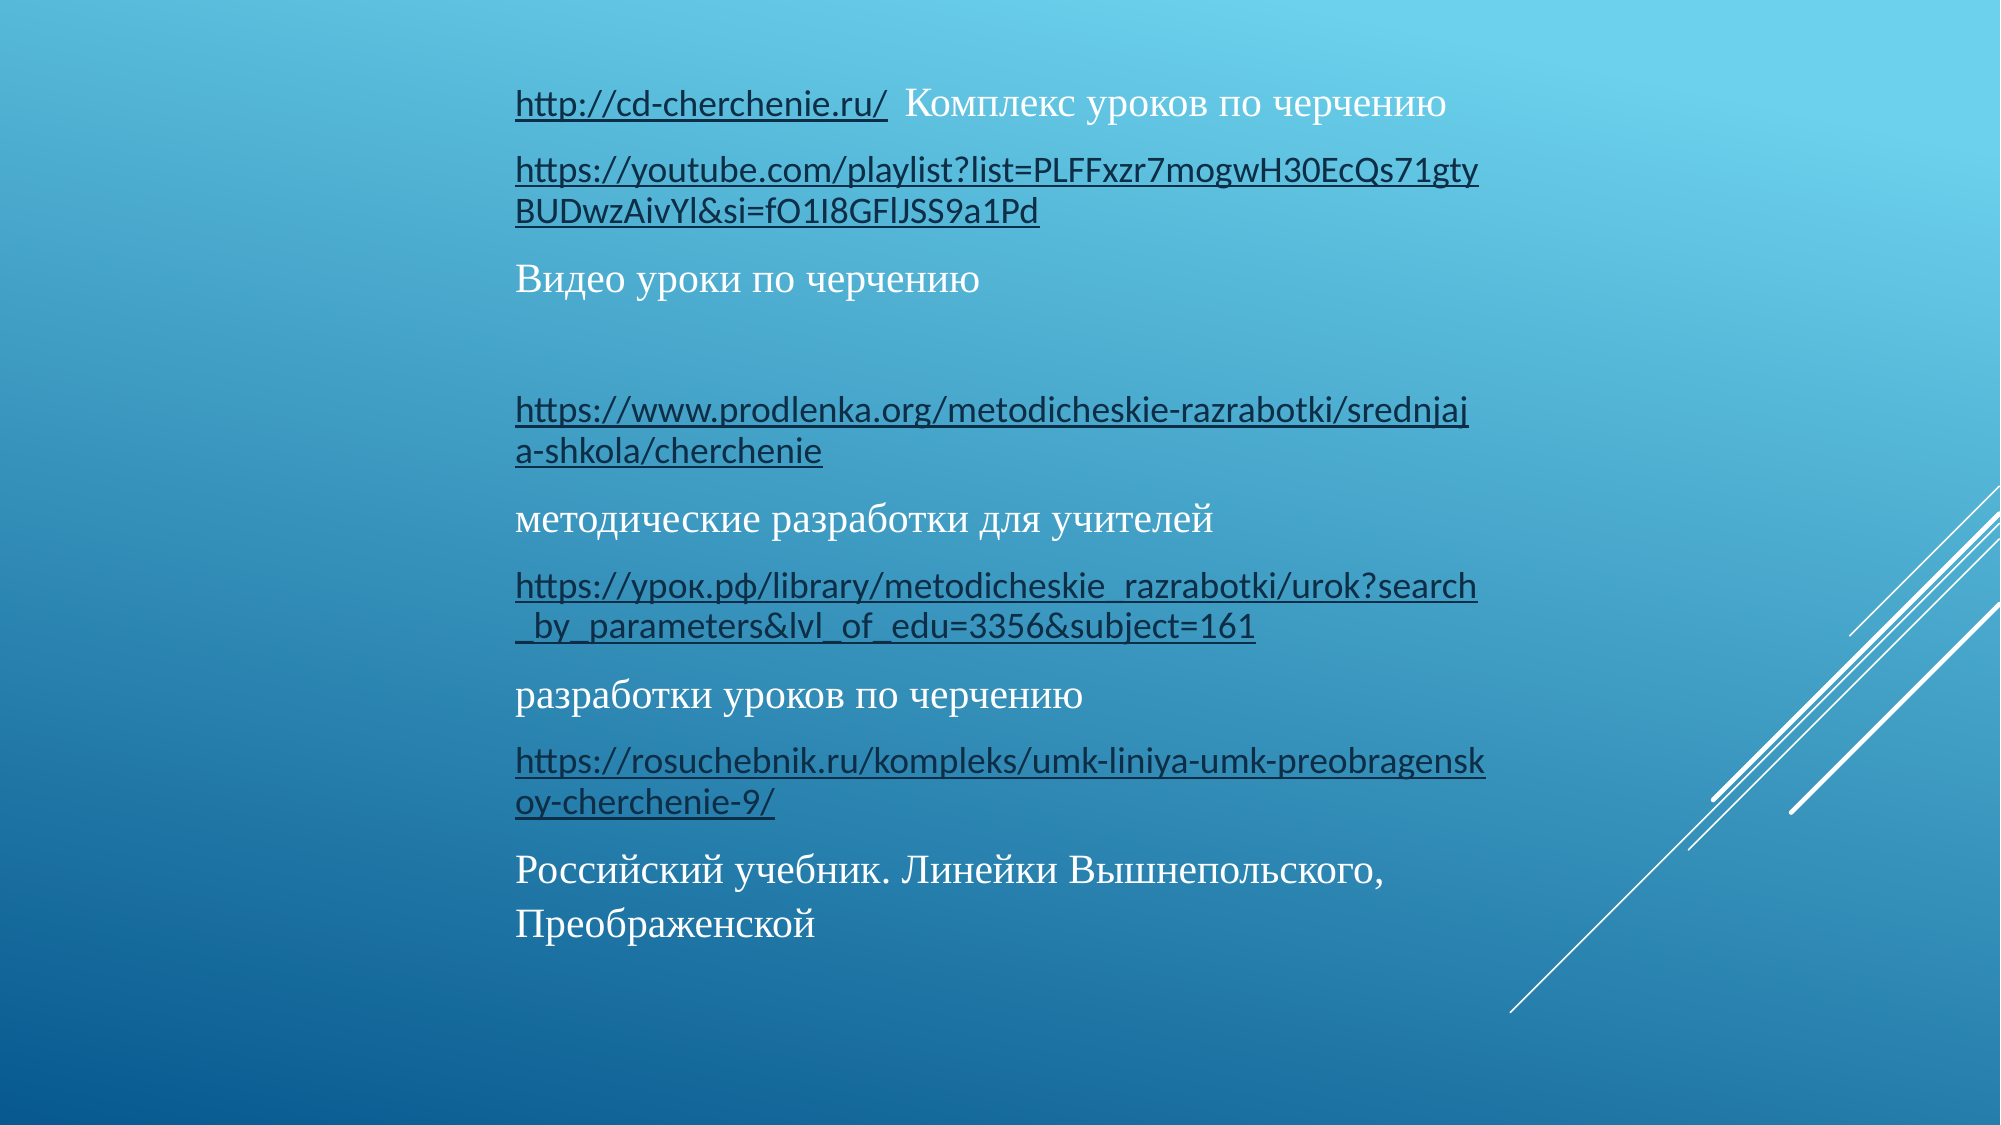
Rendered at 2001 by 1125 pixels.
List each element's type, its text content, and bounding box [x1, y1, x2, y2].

text_box http://cd-cherchenie.ru/ Комплекс уроков по черчению https://youtube.com/playlist?list=PLFFxzr7mogwH30EcQs71gtyBUDwzAivYl&si=fO1I8GFlJSS9a1Pd Видео уроки по черчению https://www.prodlenka.org/metodicheskie-razrabotki/srednjaja-shkola/cherchenie методические разработки для учителей https://урок.рф/library/metodicheskie_razrabotki/urok?search_by_parameters&lvl_of_edu=3356&subject=161 разработки уроков по черчению https://rosuchebnik.ru/kompleks/umk-liniya-umk-preobragenskoy-cherchenie-9/ Российский учебник. Линейки Вышнепольского, Преображенской [500, 64, 1501, 861]
